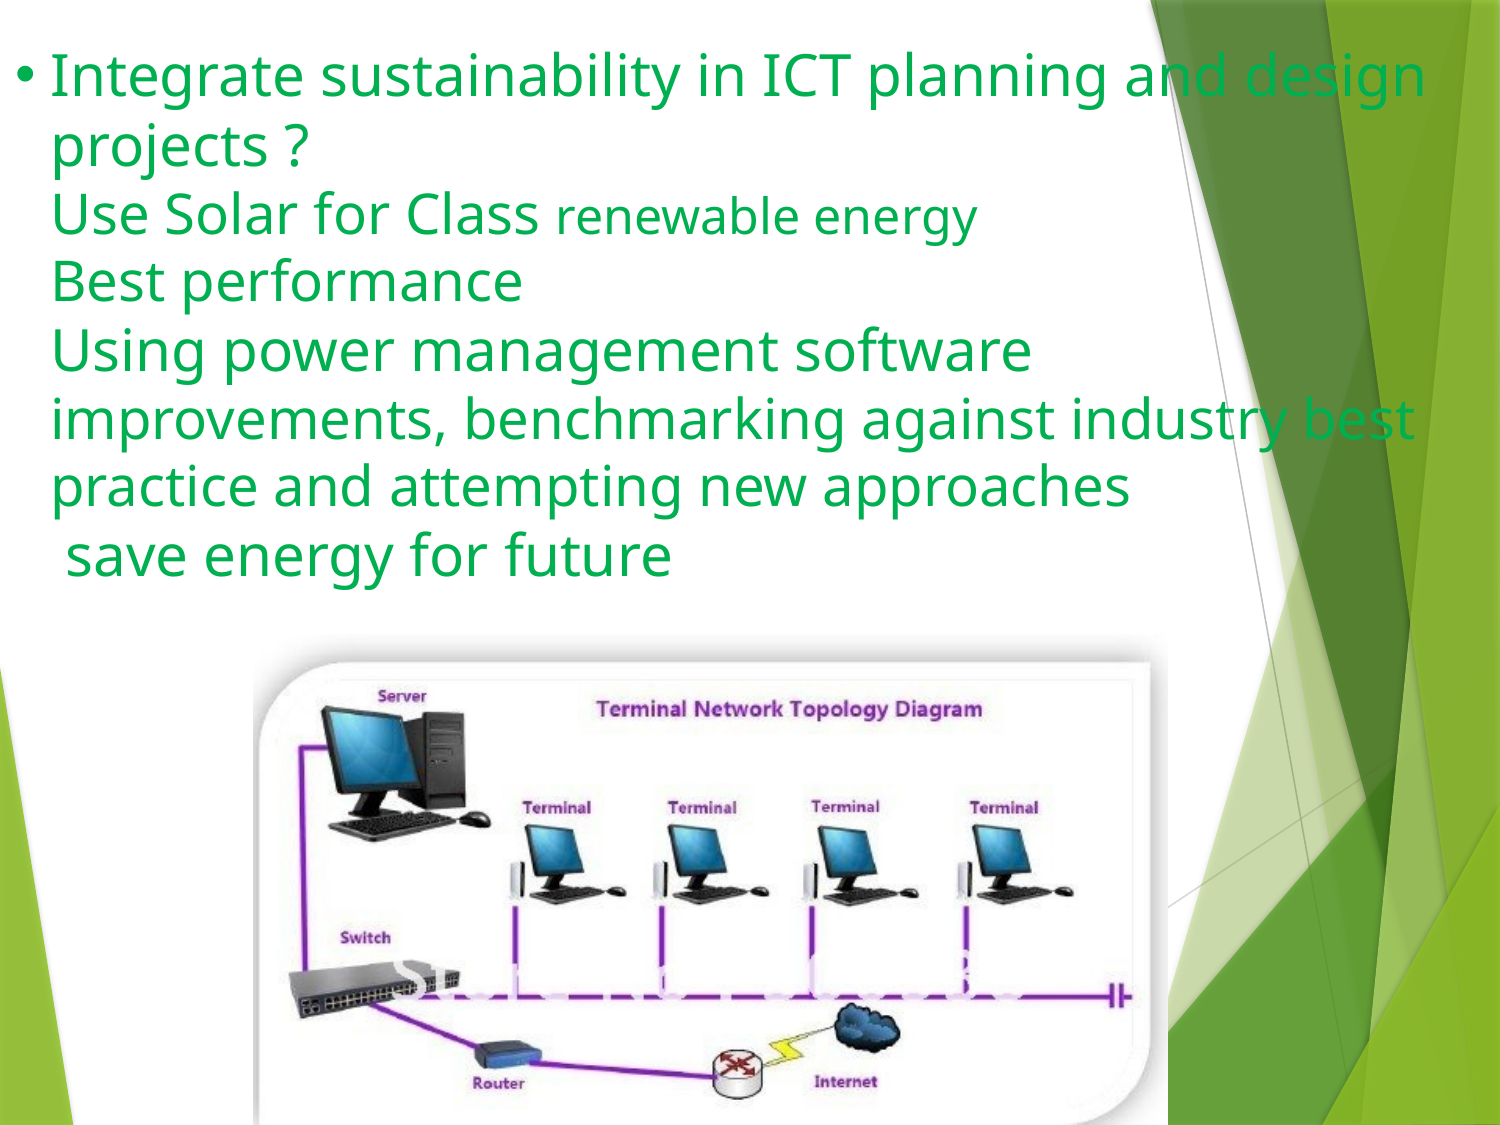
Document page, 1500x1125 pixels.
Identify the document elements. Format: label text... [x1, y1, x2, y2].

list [253, 633, 1169, 1125]
title Integrate sustainability in ICT planning and design projects ? Use Solar for Class renewable energy Best performance Using power management software improvements, benchmarking against industry best practice and attempting new approaches save energy for future [0, 30, 1459, 622]
